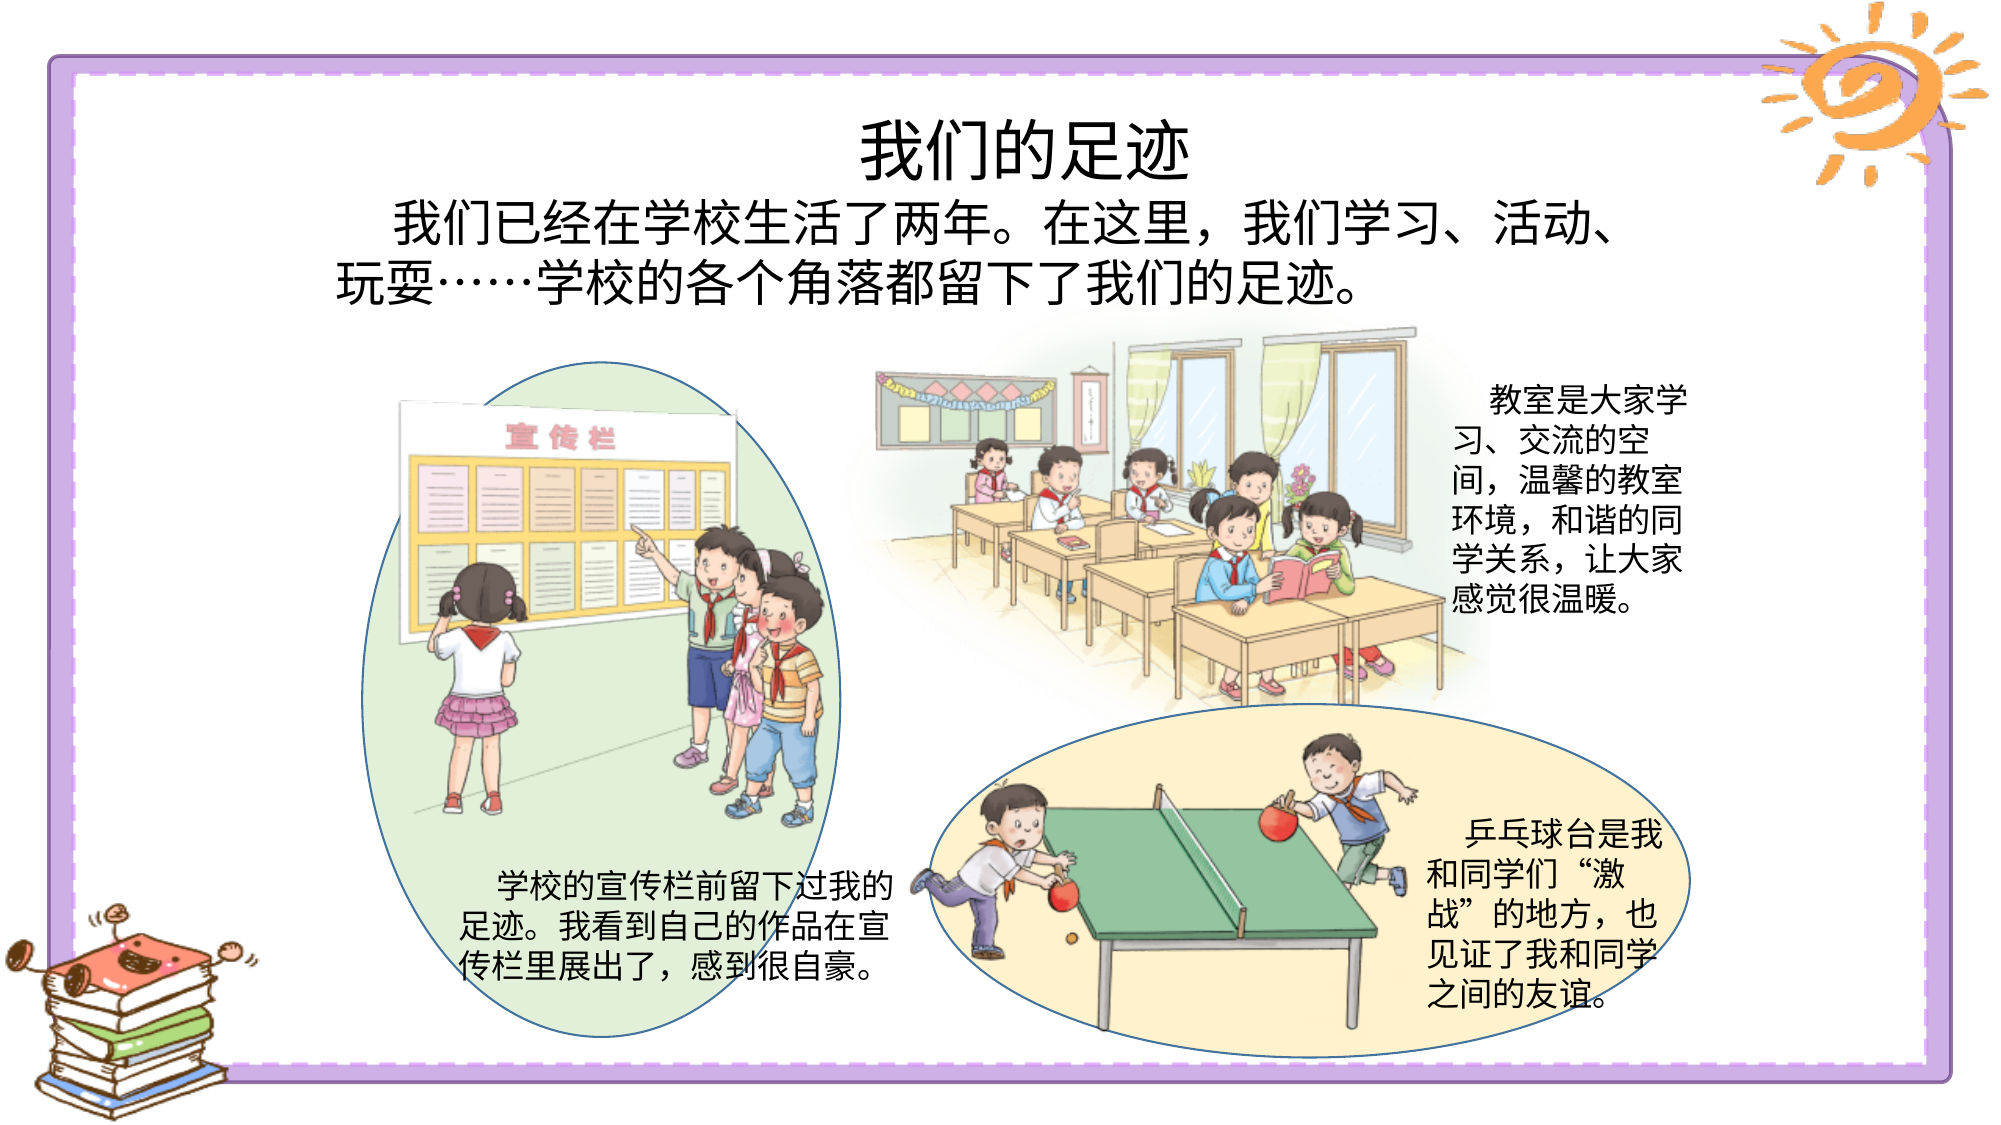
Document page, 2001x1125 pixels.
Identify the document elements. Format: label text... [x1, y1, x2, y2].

text_box 学校的宣传栏前留下过我的足迹。我看到自己的作品在宣传栏里展出了，感到很自豪。 [443, 858, 898, 993]
text_box 我们的足迹 [843, 101, 1207, 184]
text_box [481, 993, 721, 1038]
picture [0, 902, 260, 1123]
text_box 我们已经在学校生活了两年。在这里，我们学习、活动、玩耍……学校的各个角落都留下了我们的足迹。 [320, 184, 1668, 320]
text_box 教室是大家学习、交流的空 间，温馨的教室环境，和谐的同 学关系，让大家感觉很温暖。 [1490, 371, 1709, 666]
text_box [1144, 1021, 1545, 1059]
text_box [1430, 724, 1656, 806]
text_box 乒乓球台是我和同学们“激 战”的地方，也见证了我和同学 之间的友谊。 [1430, 806, 1690, 1021]
picture [1725, 0, 2001, 204]
text_box [389, 858, 443, 955]
picture [338, 290, 1490, 1041]
